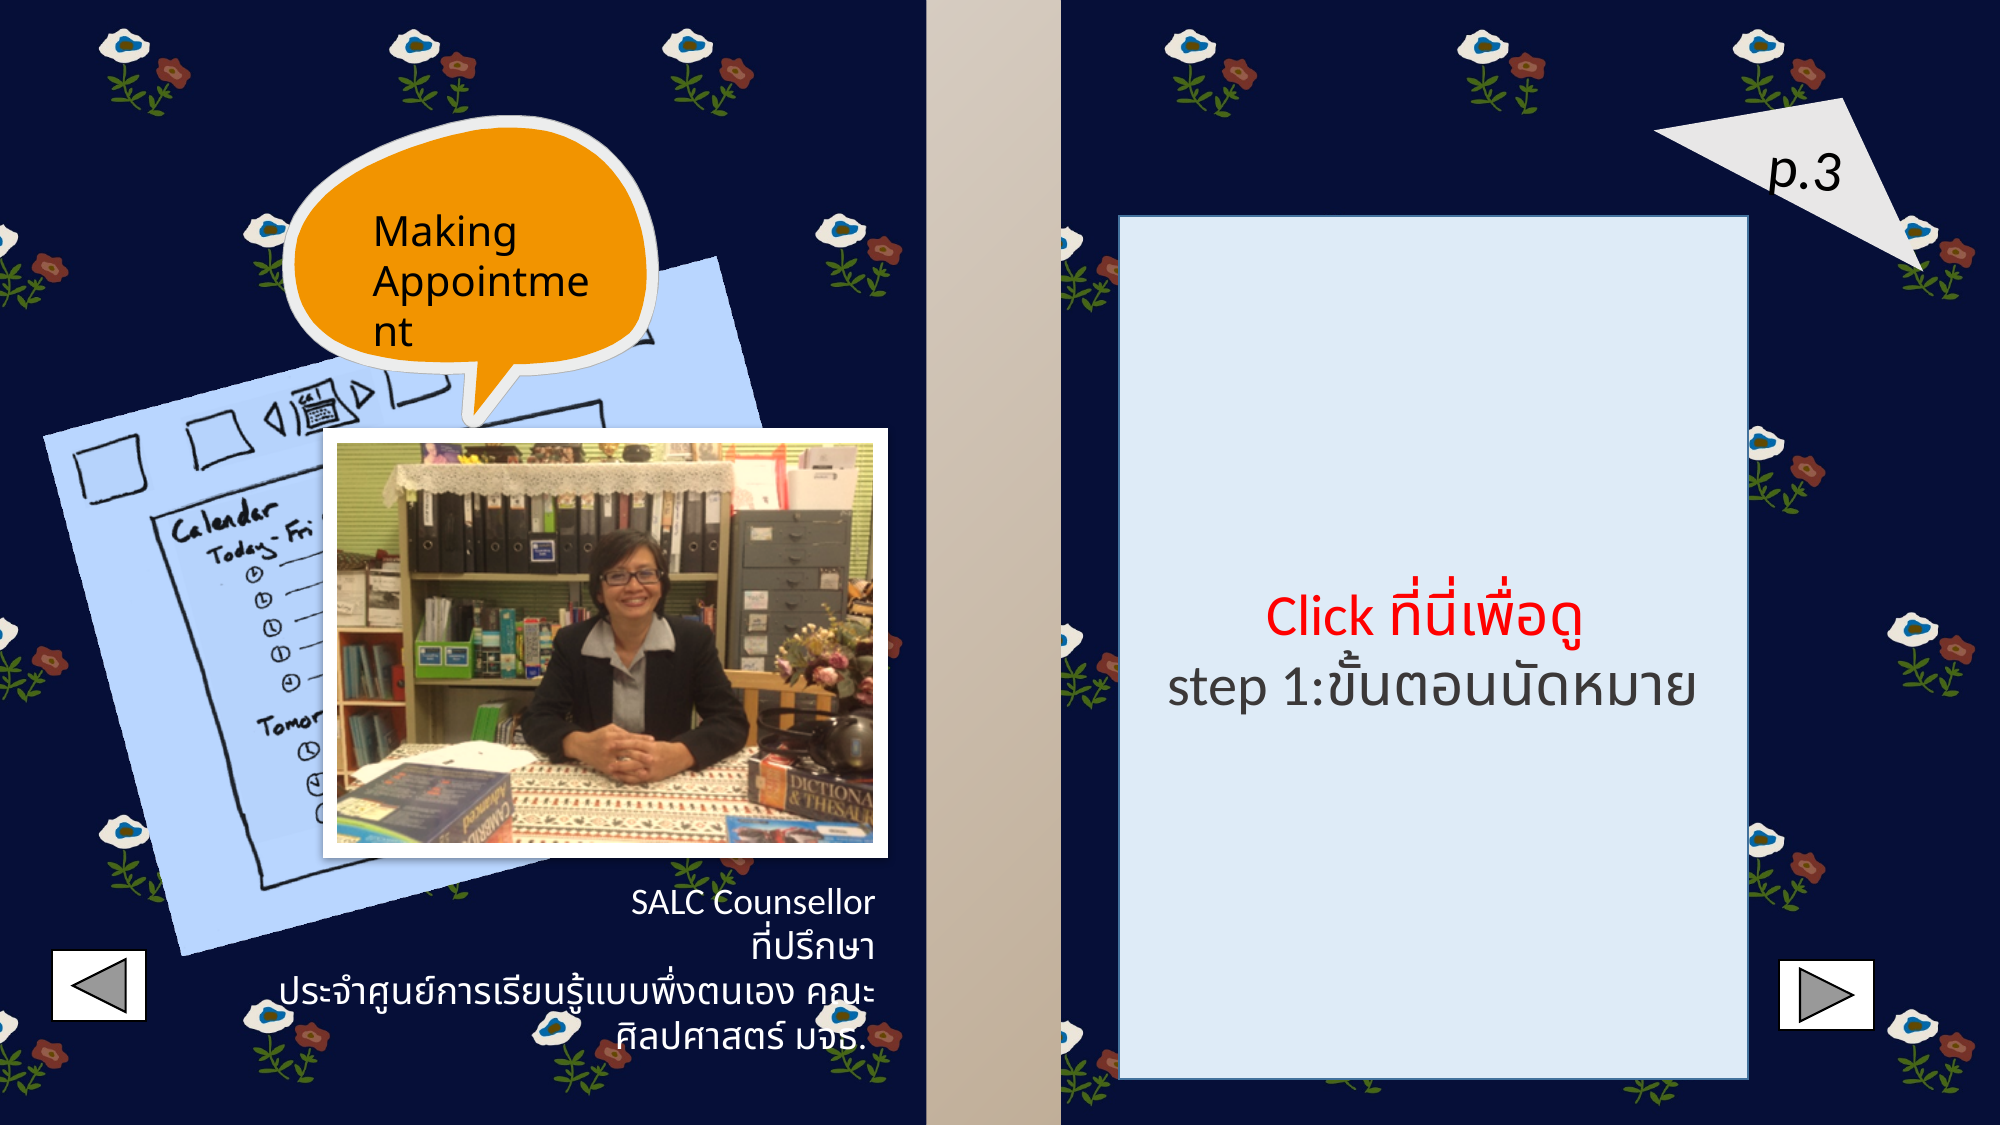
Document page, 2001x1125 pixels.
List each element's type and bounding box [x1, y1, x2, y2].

text_box [282, 115, 660, 429]
text_box [927, 0, 1060, 1125]
picture [1060, 0, 2000, 1125]
picture [0, 0, 927, 1125]
